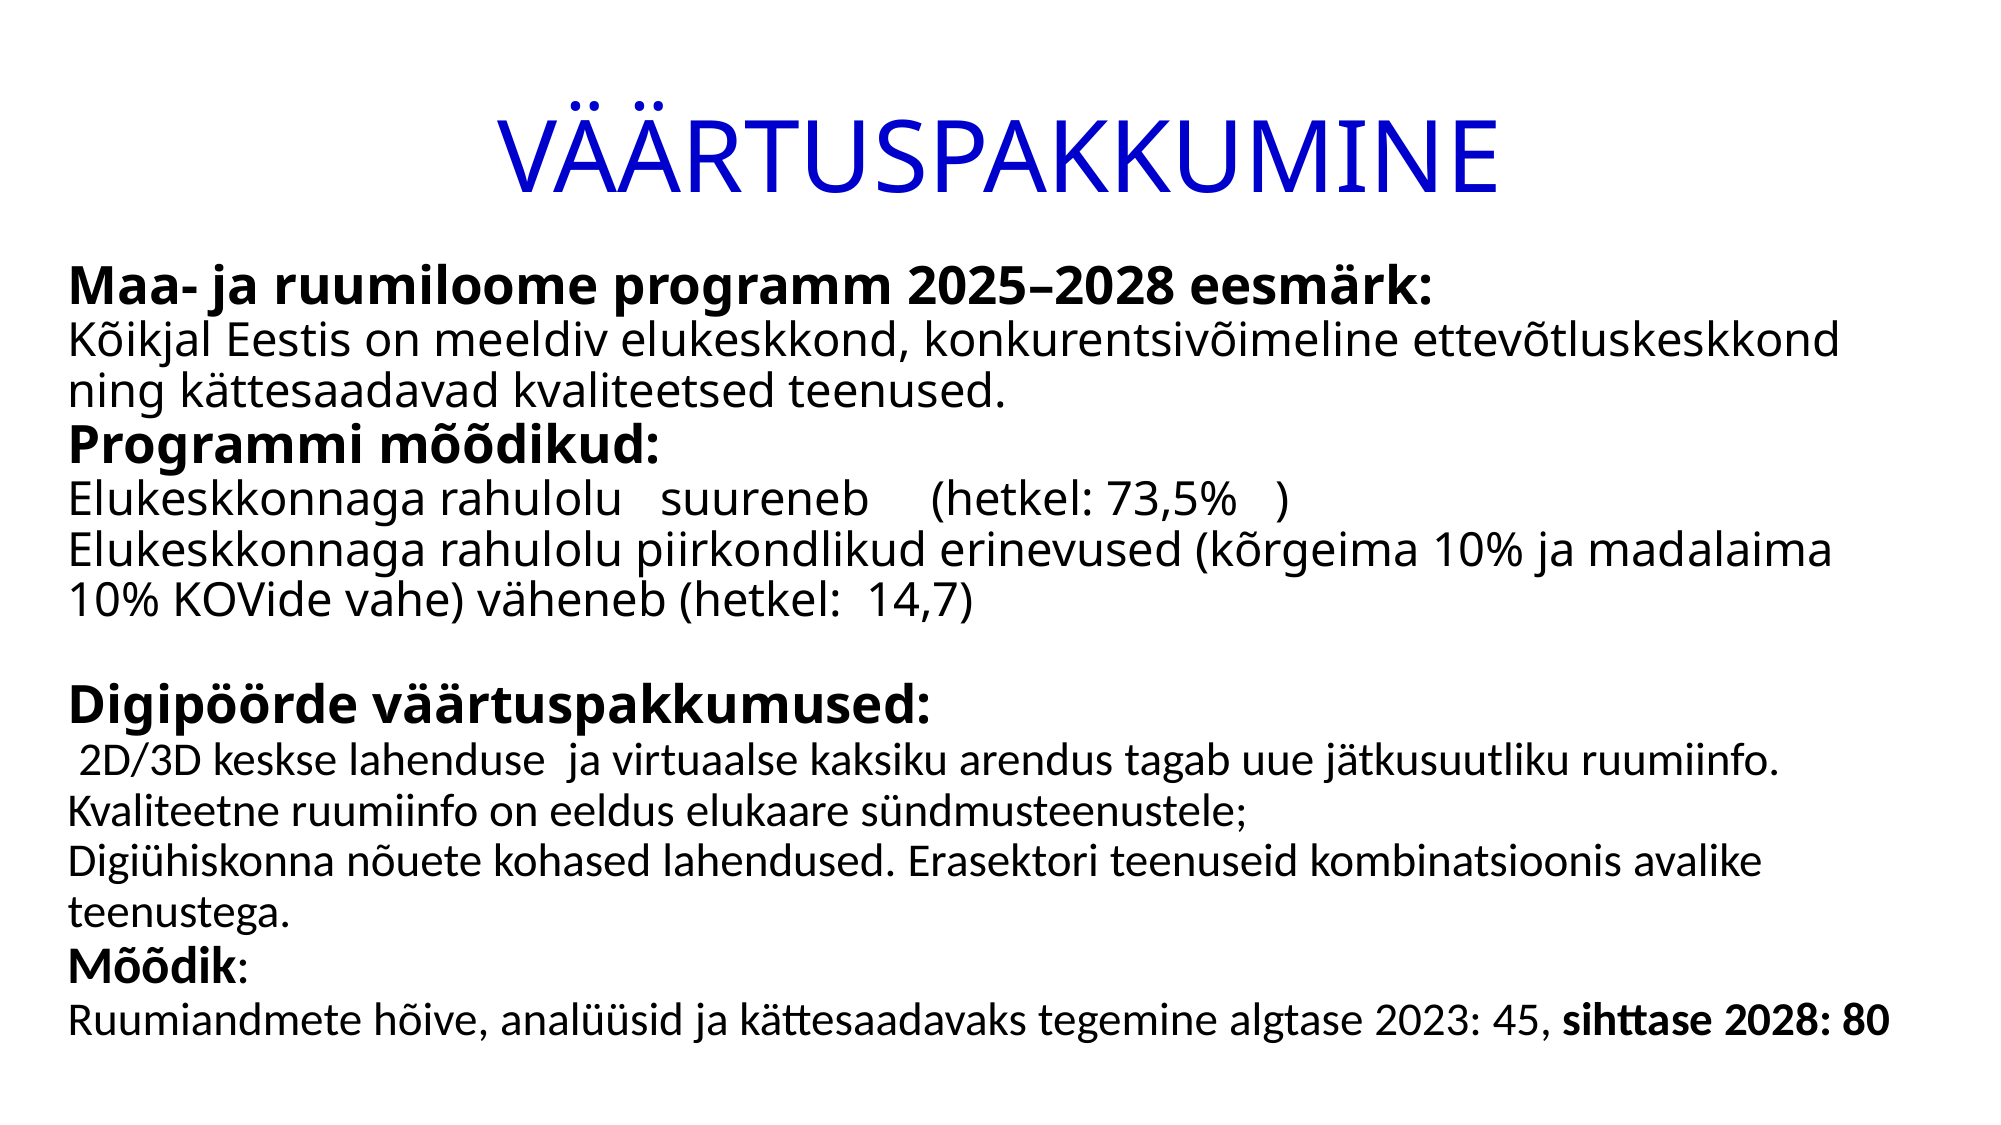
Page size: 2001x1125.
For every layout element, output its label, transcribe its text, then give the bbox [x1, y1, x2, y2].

text_box VÄÄRTUSPAKKUMINE [66, 76, 1933, 244]
title Maa- ja ruumiloome programm 2025–2028 eesmärk: Kõikjal Eestis on meeldiv elukeskkond, konkurentsivõimeline ettevõtluskeskkond ning kättesaadavad kvaliteetsed teenused. Programmi mõõdikud: Elukeskkonnaga rahulolu suureneb (hetkel: 73,5% ) Elukeskkonnaga rahulolu piirkondlikud erinevused (kõrgeima 10% ja madalaima 10% KOVide vahe) väheneb (hetkel: 14,7) Digipöörde väärtuspakkumused: 2D/3D keskse lahenduse ja virtuaalse kaksiku arendus tagab uue jätkusuutliku ruumiinfo. Kvaliteetne ruumiinfo on eeldus elukaare sündmusteenustele; Digiühiskonna nõuete kohased lahendused. Erasektori teenuseid kombinatsioonis avalike teenustega. Mõõdik: Ruumiandmete hõive, analüüsid ja kättesaadavaks tegemine algtase 2023: 45, sihttase 2028: 80 [52, 244, 1933, 1103]
